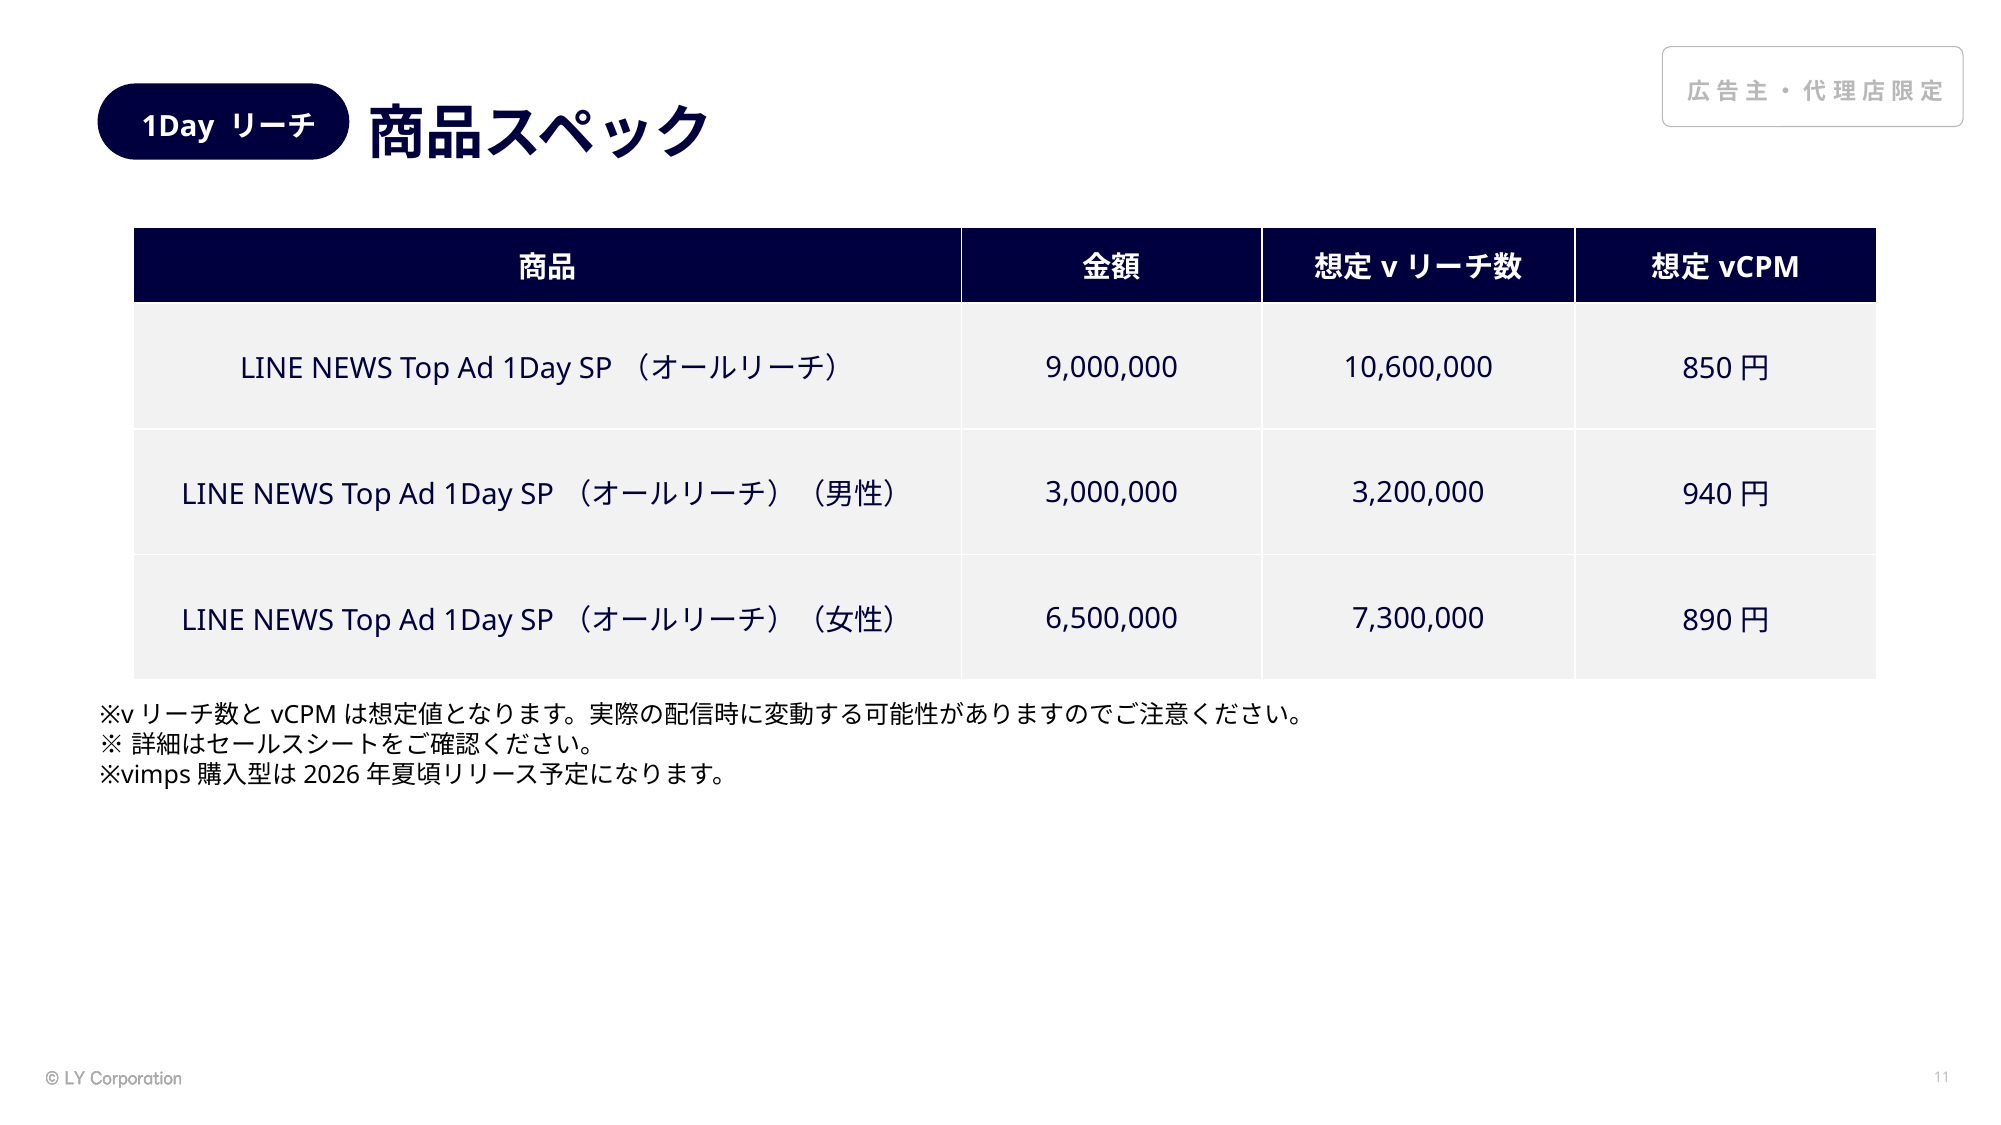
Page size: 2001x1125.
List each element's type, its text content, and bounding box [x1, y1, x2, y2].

table_cell 3,000,000 [962, 430, 1261, 554]
table_cell 3,200,000 [1263, 430, 1574, 554]
table_cell 10,600,000 [1263, 304, 1574, 428]
text_box ※vリーチ数とvCPMは想定値となります。実際の配信時に変動する可能性がありますのでご注意ください。 ※詳細はセールスシートをご確認ください。 ※vimps購入型は2026年夏頃リリース予定になります。 [85, 691, 1810, 796]
table_header 想定vリーチ数 [1263, 228, 1574, 302]
table_cell LINE NEWS Top Ad 1Day SP（オールリーチ）（女性） [134, 555, 961, 679]
table_cell LINE NEWS Top Ad 1Day SP（オールリーチ）（男性） [134, 430, 961, 554]
table_header 商品 [134, 228, 961, 302]
table_cell 890円 [1576, 555, 1876, 679]
table_header 金額 [962, 228, 1261, 302]
table_header 想定vCPM [1576, 228, 1876, 302]
table_cell 9,000,000 [962, 304, 1261, 428]
text_box 1Day リーチ [100, 86, 347, 158]
text_box 商品スペック [367, 95, 1904, 189]
table_cell LINE NEWS Top Ad 1Day SP（オールリーチ） [134, 304, 961, 428]
table_cell 6,500,000 [962, 555, 1261, 679]
table_cell 940円 [1576, 430, 1876, 554]
picture [46, 1071, 181, 1088]
table_cell 7,300,000 [1263, 555, 1574, 679]
table_cell 850円 [1576, 304, 1876, 428]
